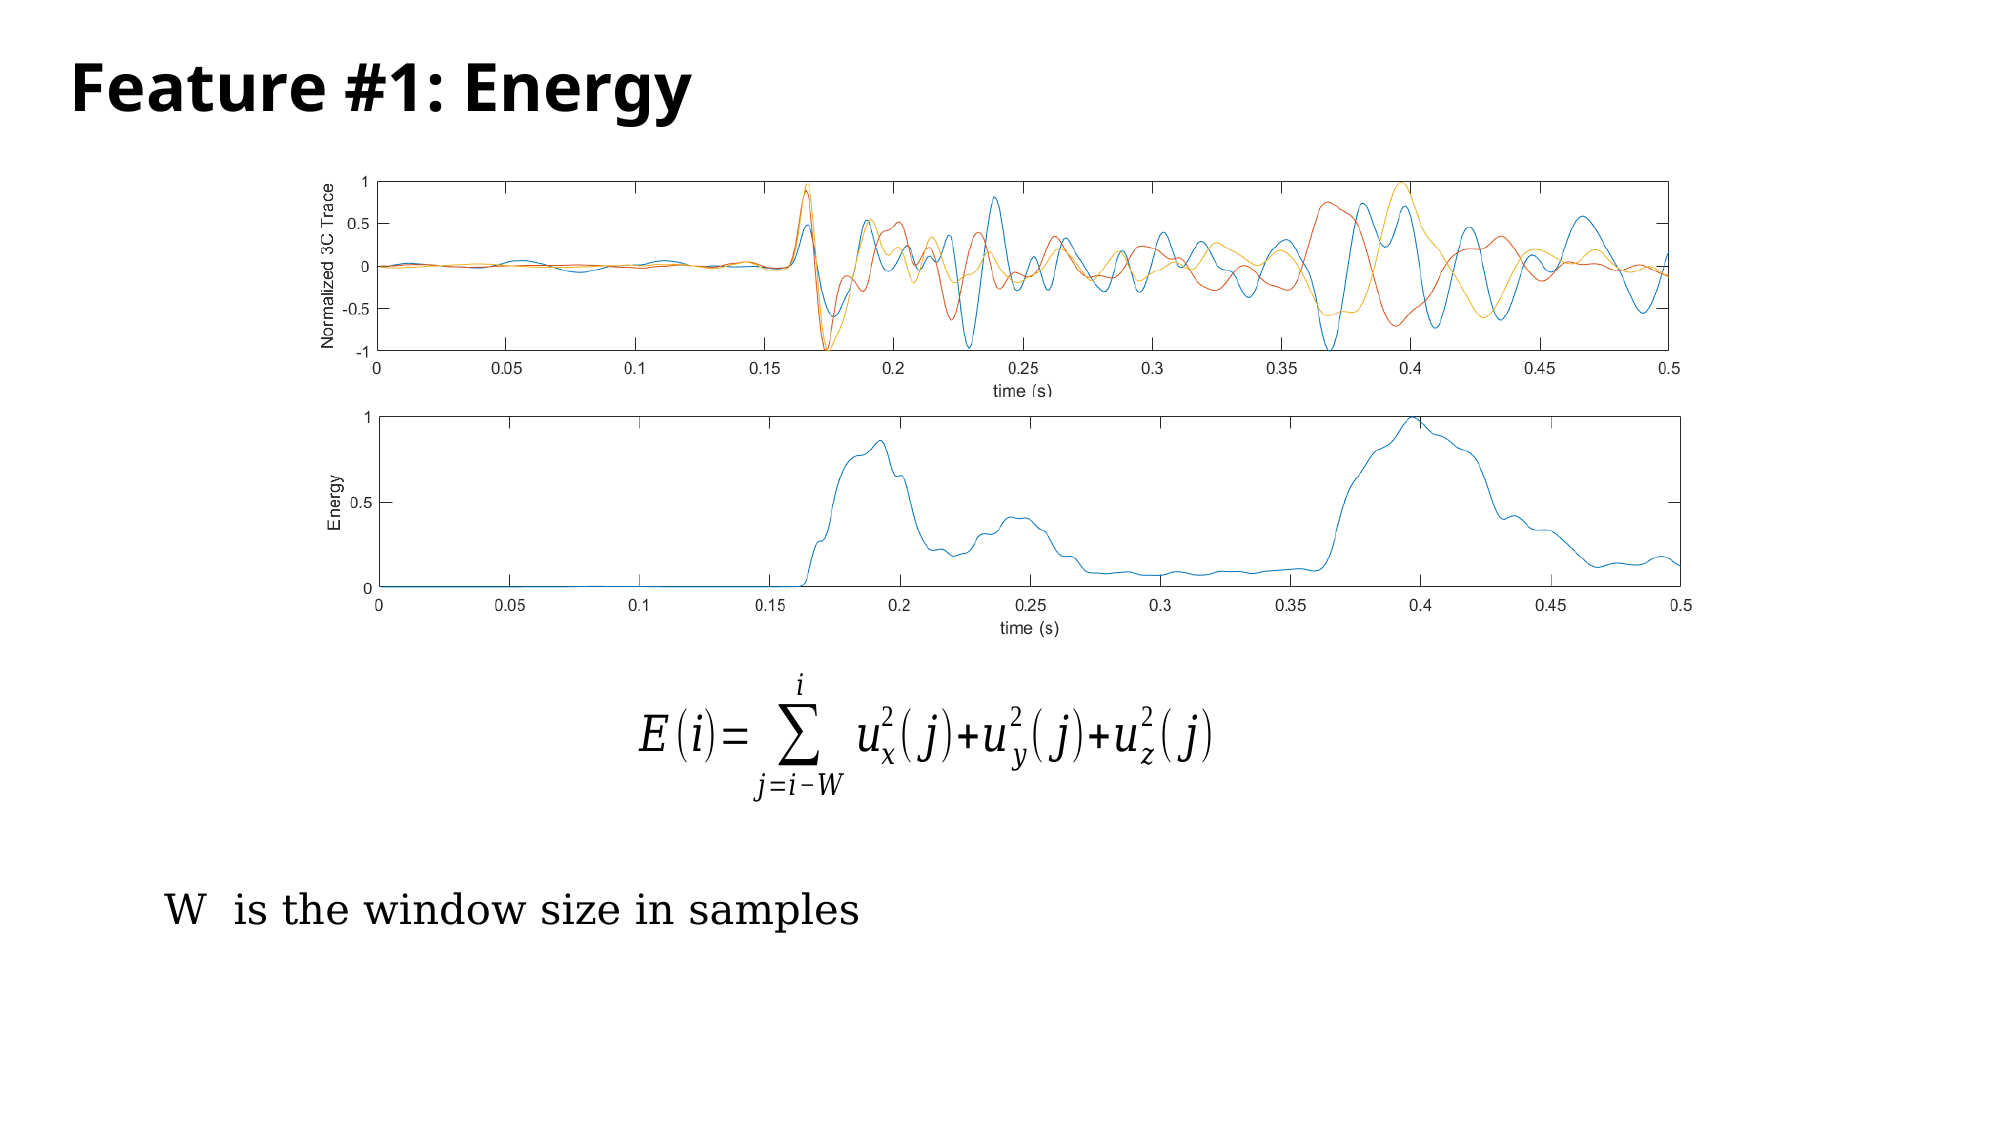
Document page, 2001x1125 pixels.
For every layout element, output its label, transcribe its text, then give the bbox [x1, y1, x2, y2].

text_box W is the window size in samples [149, 875, 876, 941]
title Feature #1: Energy [55, 42, 1827, 138]
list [159, 162, 1827, 401]
picture [160, 397, 1840, 638]
